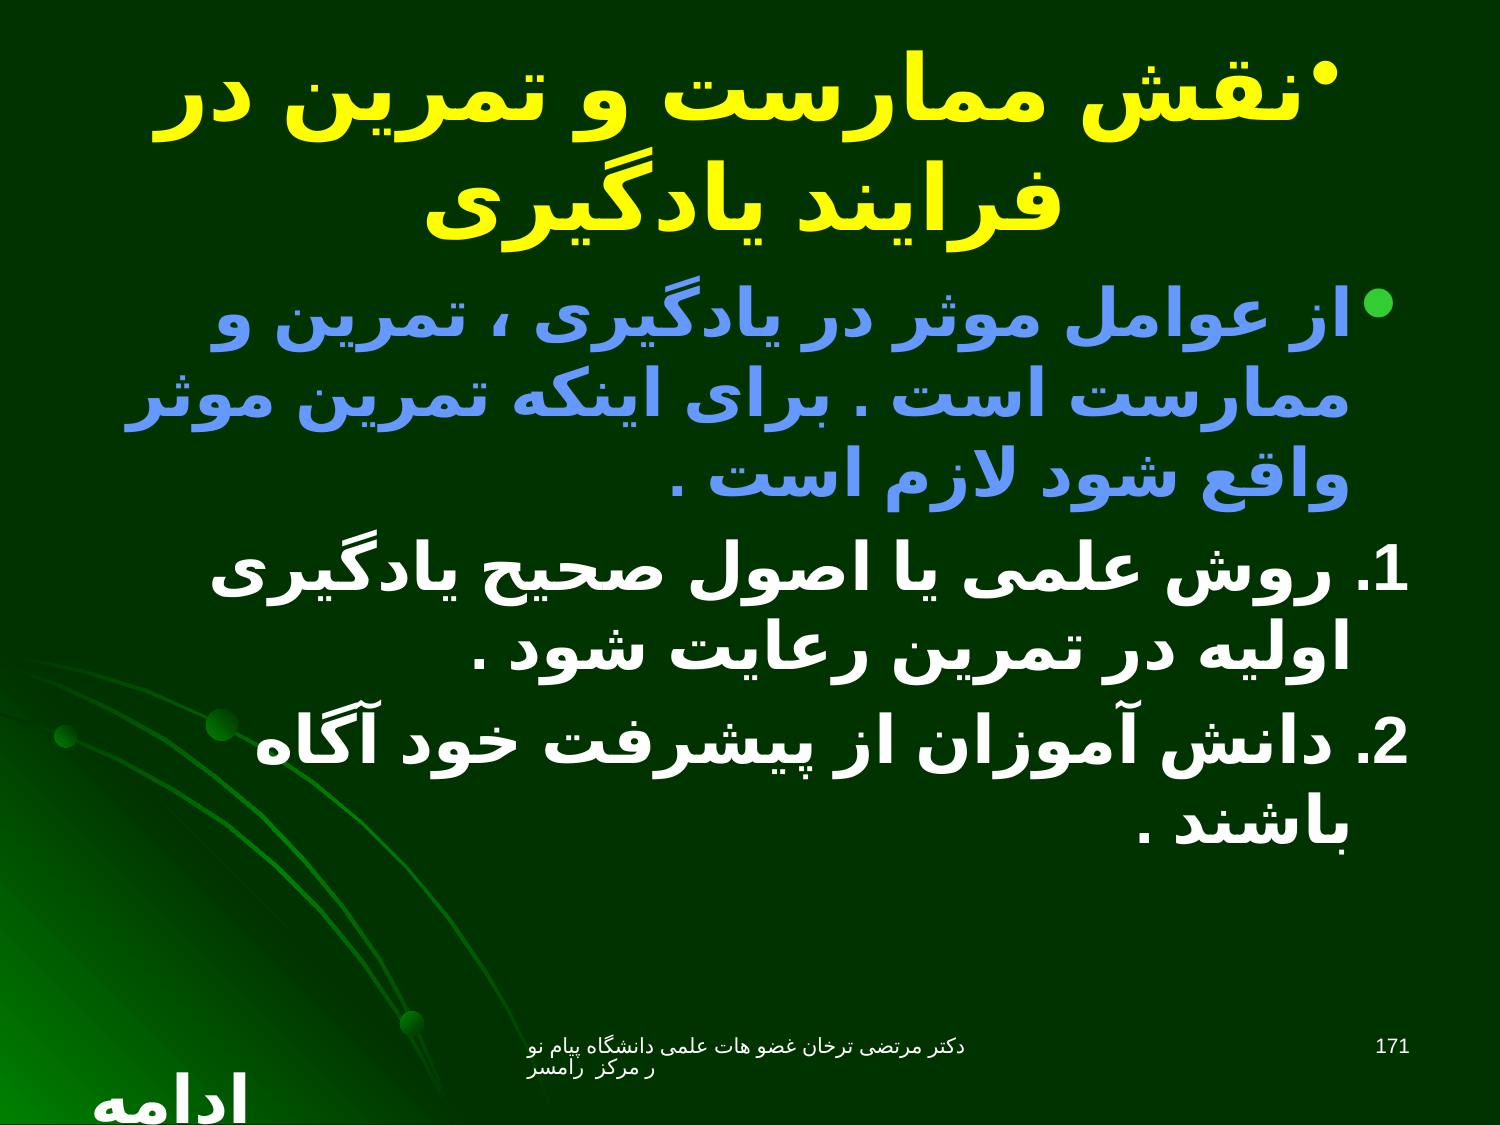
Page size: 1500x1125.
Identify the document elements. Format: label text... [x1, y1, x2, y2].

title نقش ممارست و تمرین در فرایند یادگیری [74, 45, 1426, 233]
footer دکتر مرتضی ترخان غضو هات علمی دانشگاه پیام نور مرکز رامسر [512, 1024, 988, 1101]
slide_number 171 [1074, 1024, 1426, 1101]
list از عوامل موثر در یادگیری ، تمرین و ممارست است . برای اینکه تمرین موثر واقع شود لازم است . 1. روش علمی یا اصول صحیح یادگیری اولیه در تمرین رعایت شود . 2. دانش آموزان از پیشرفت خود آگاه باشند . ادامه [74, 262, 1426, 1006]
